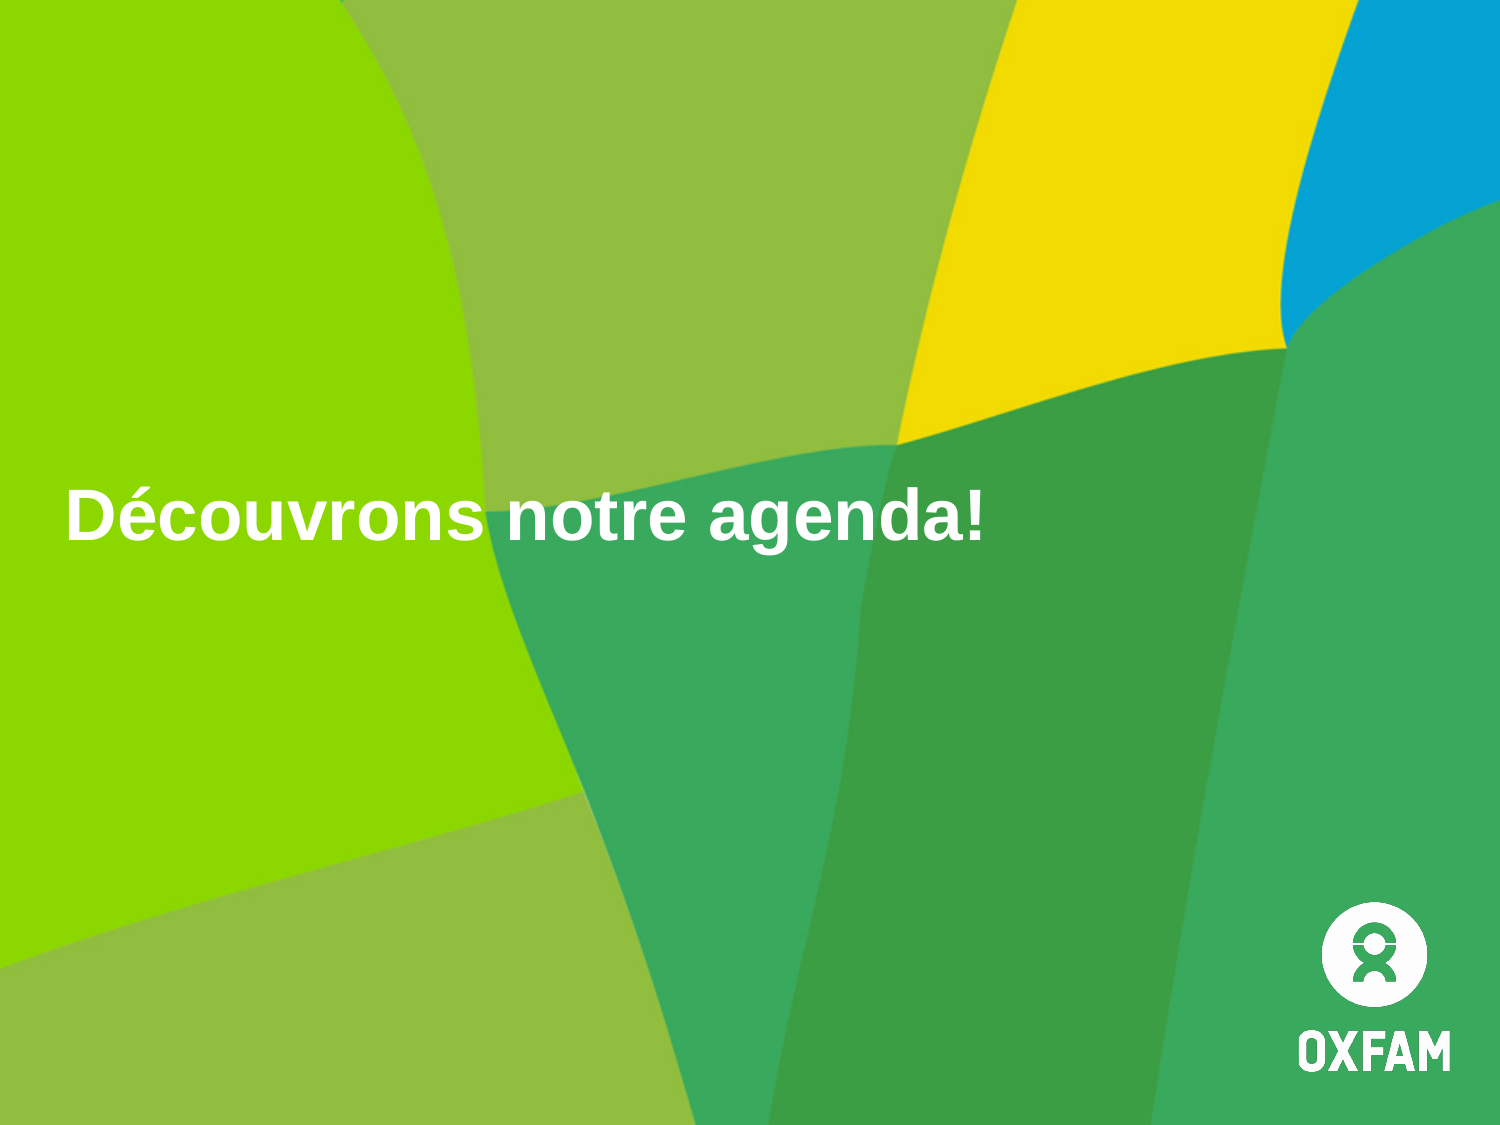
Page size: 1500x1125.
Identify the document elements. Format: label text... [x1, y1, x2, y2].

title Découvrons notre agenda! [64, 467, 1454, 740]
picture [0, 0, 1500, 1125]
